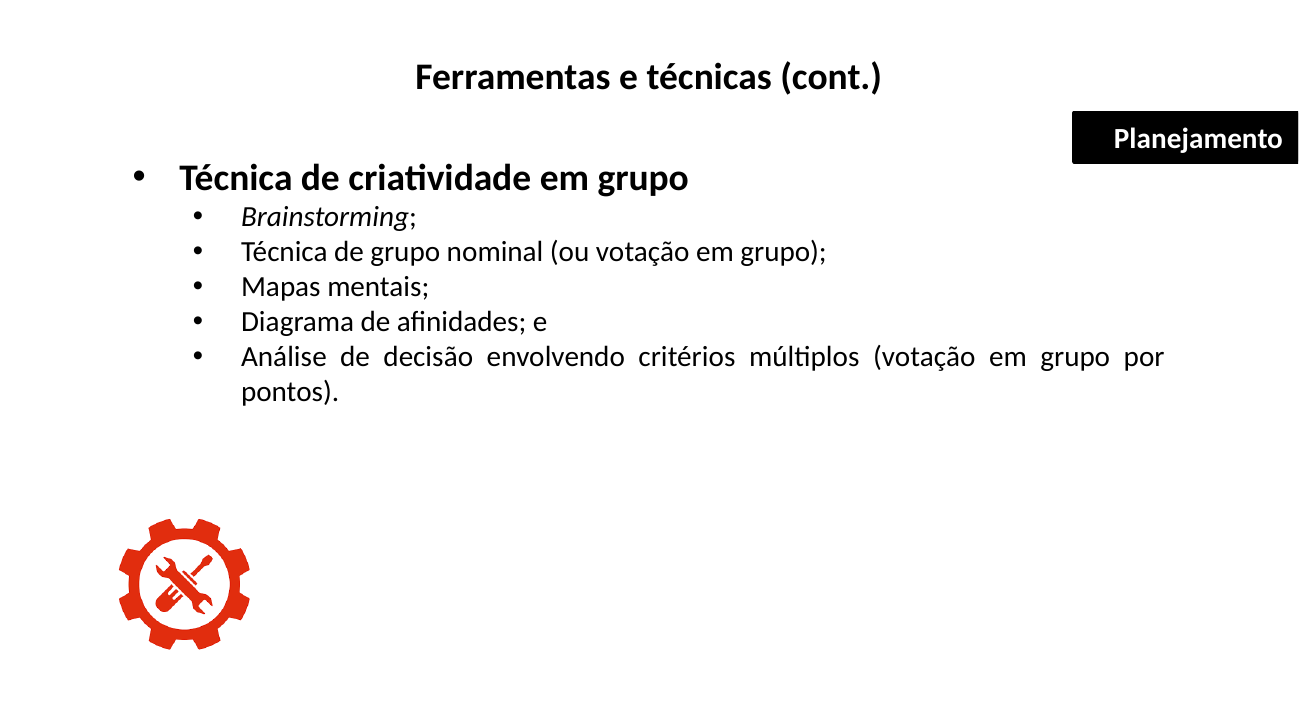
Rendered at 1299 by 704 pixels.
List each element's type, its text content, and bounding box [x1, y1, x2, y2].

text_box Técnica de criatividade em grupo Brainstorming; Técnica de grupo nominal (ou votação em grupo); Mapas mentais; Diagrama de afinidades; e Análise de decisão envolvendo critérios múltiplos (votação em grupo por pontos). [117, 145, 1181, 418]
picture [117, 517, 251, 651]
text_box Ferramentas e técnicas (cont.) [0, 44, 1299, 106]
text_box Planejamento [1074, 112, 1299, 162]
